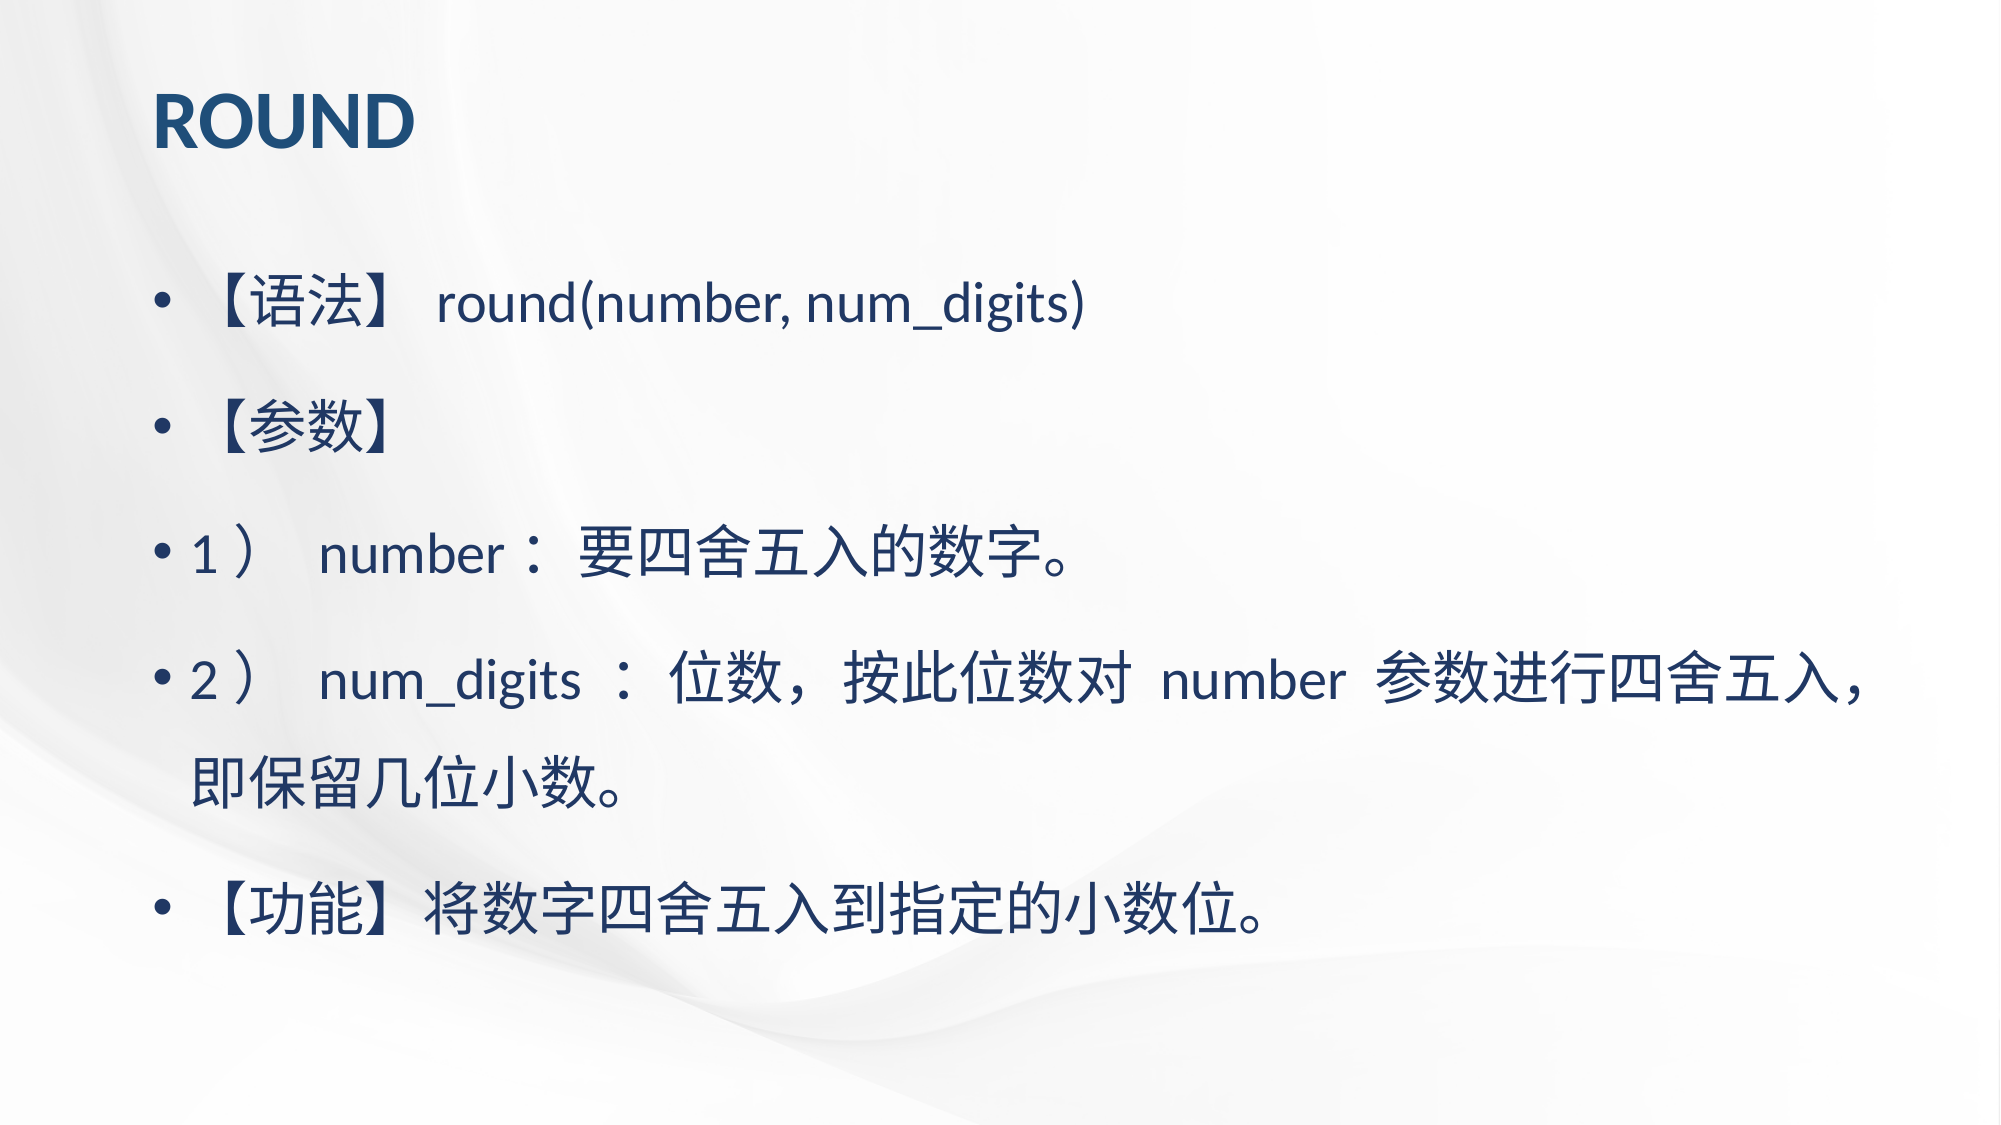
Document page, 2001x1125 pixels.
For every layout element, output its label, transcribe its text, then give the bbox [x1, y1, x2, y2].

list 【语法】round(number, num_digits) 【参数】 1） number：要四舍五入的数字。 2） num_digits ：位数，按此位数对 number 参数进行四舍五入，即保留几位小数。 【功能】将数字四舍五入到指定的小数位。 [137, 222, 1863, 1043]
title ROUND [137, 59, 1863, 184]
